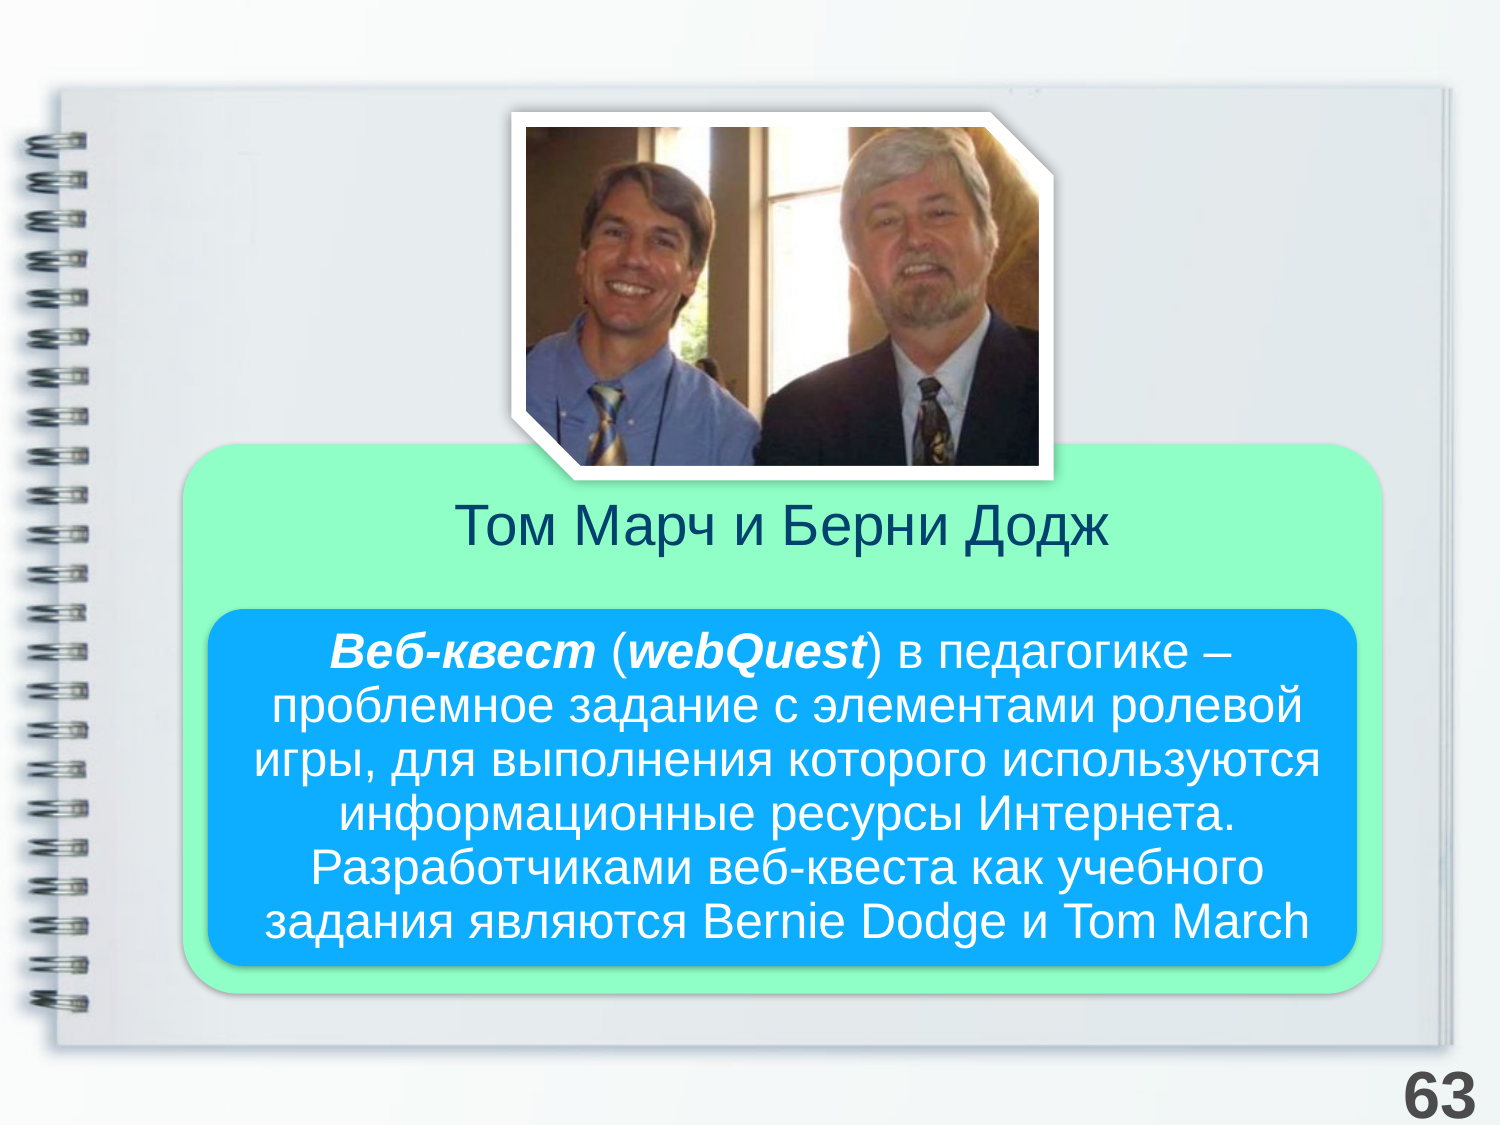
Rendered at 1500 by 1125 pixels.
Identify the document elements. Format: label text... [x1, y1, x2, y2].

picture [0, 0, 1500, 1125]
slide_number 63 [1375, 1043, 1493, 1123]
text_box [182, 444, 1383, 994]
